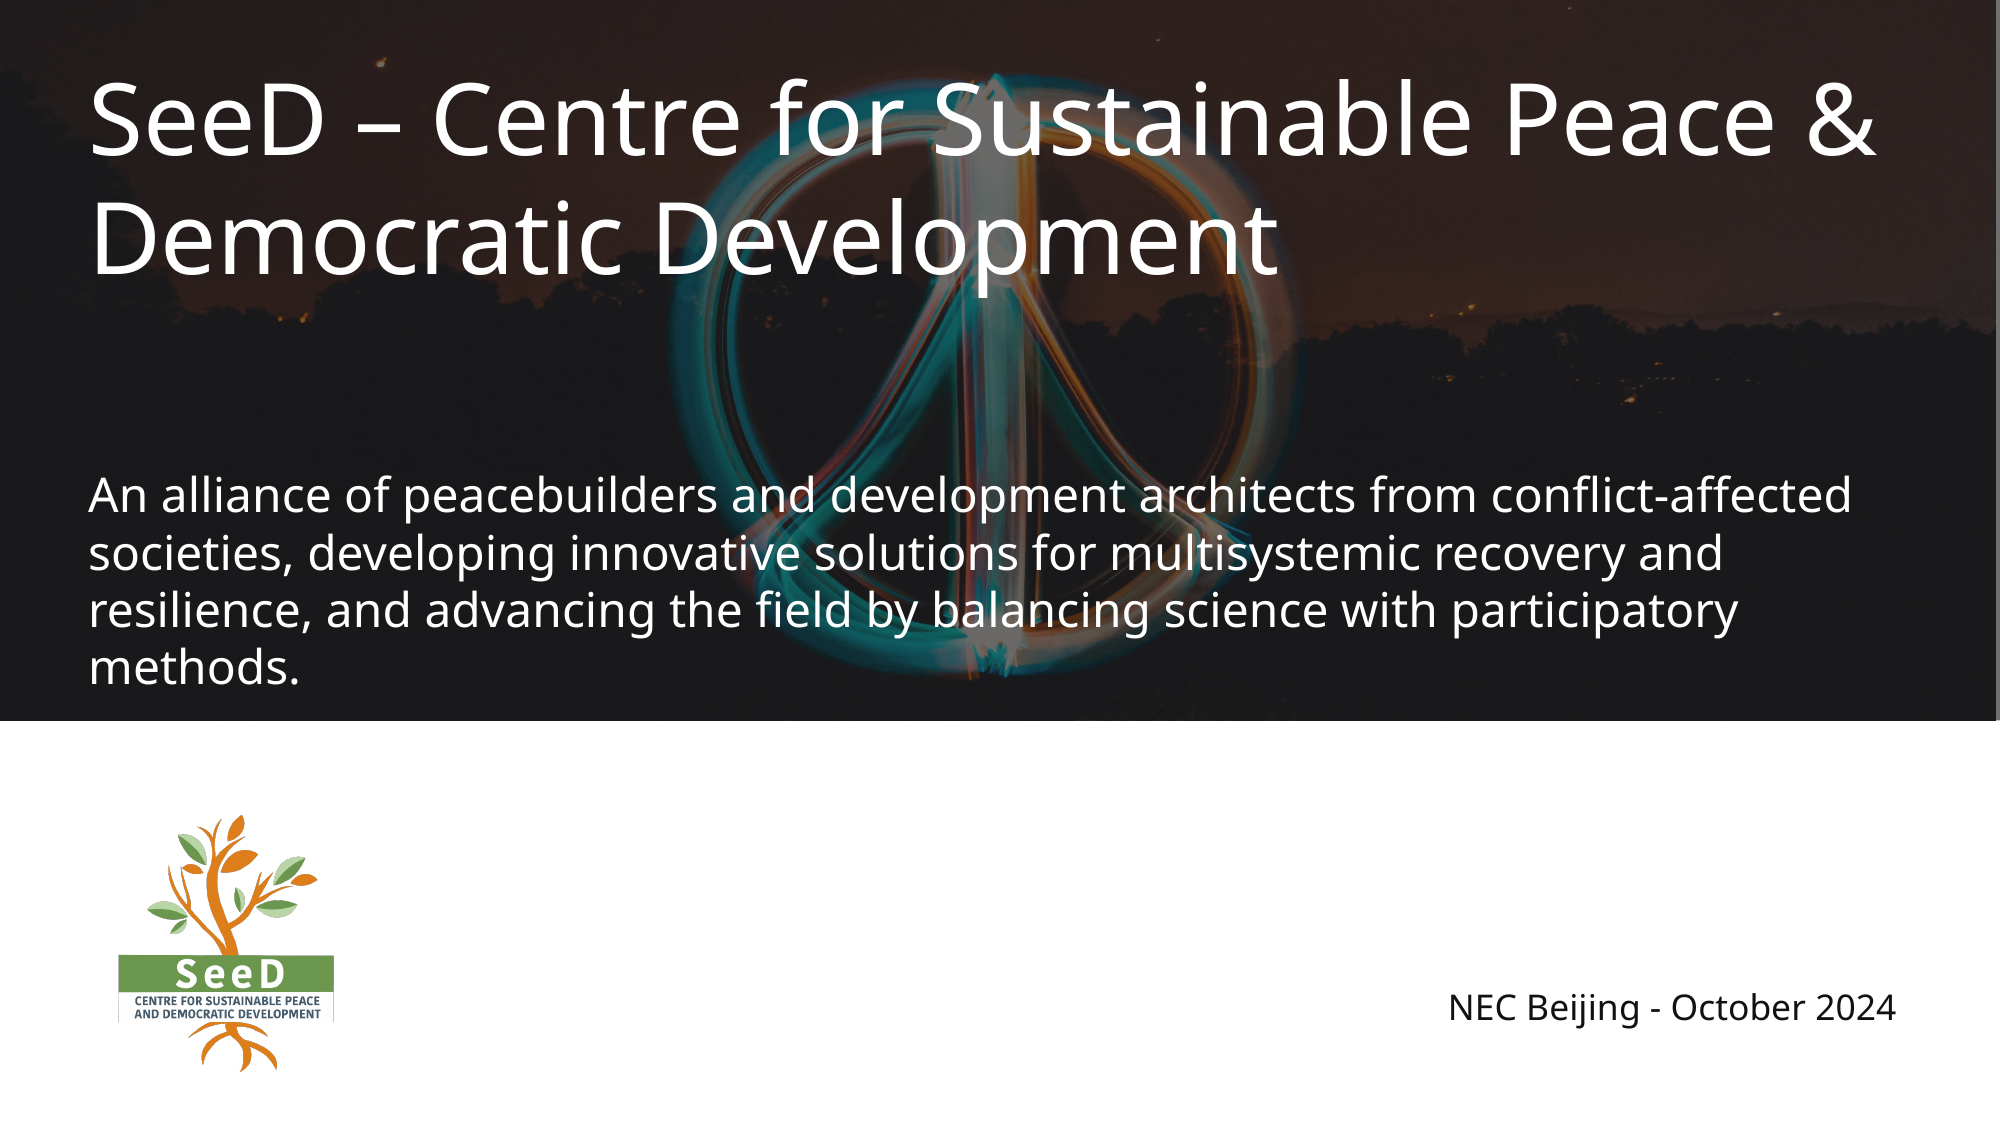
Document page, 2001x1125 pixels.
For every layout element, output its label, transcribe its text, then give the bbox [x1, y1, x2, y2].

picture [0, 0, 1997, 722]
text_box NEC Beijing - October 2024 [1117, 977, 1901, 1035]
picture [102, 779, 354, 1104]
